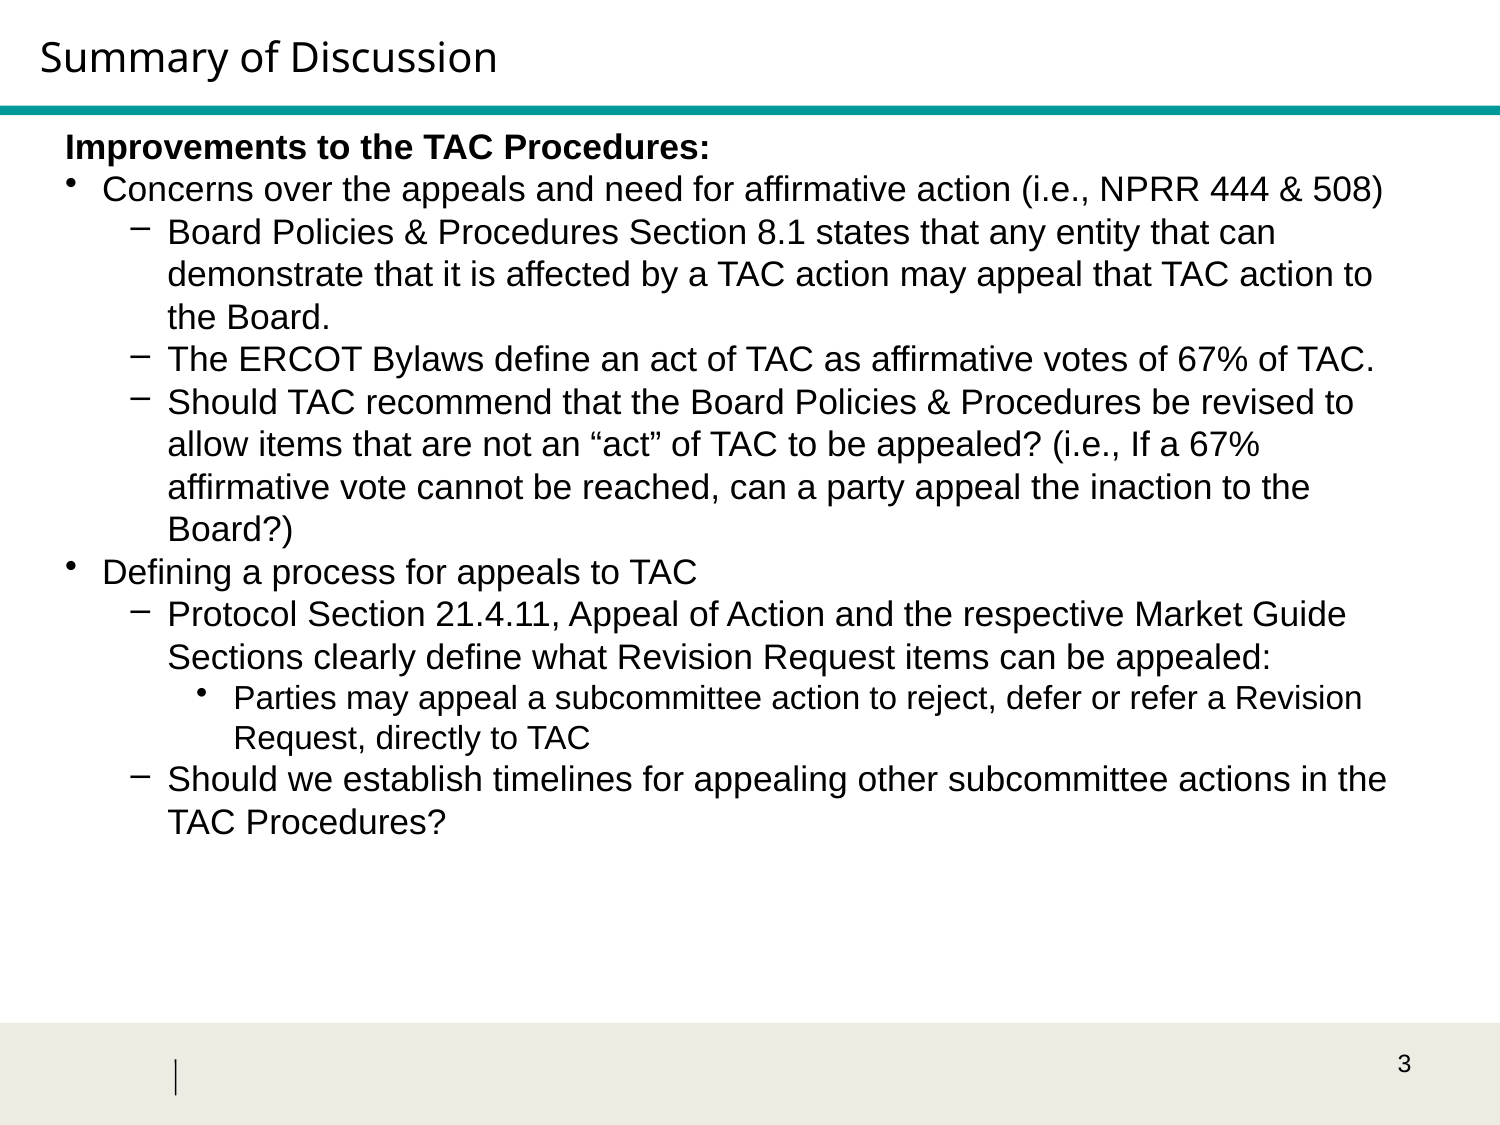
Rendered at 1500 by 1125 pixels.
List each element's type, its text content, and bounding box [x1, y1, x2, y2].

list Improvements to the TAC Procedures: Concerns over the appeals and need for affirmative action (i.e., NPRR 444 & 508) Board Policies & Procedures Section 8.1 states that any entity that can demonstrate that it is affected by a TAC action may appeal that TAC action to the Board. The ERCOT Bylaws define an act of TAC as affirmative votes of 67% of TAC. Should TAC recommend that the Board Policies & Procedures be revised to allow items that are not an “act” of TAC to be appealed? (i.e., If a 67% affirmative vote cannot be reached, can a party appeal the inaction to the Board?) Defining a process for appeals to TAC Protocol Section 21.4.11, Appeal of Action and the respective Market Guide Sections clearly define what Revision Request items can be appealed: Parties may appeal a subcommittee action to reject, defer or refer a Revision Request, directly to TAC Should we establish timelines for appealing other subcommittee actions in the TAC Procedures? [49, 115, 1438, 1017]
title Summary of Discussion [24, 0, 1451, 113]
